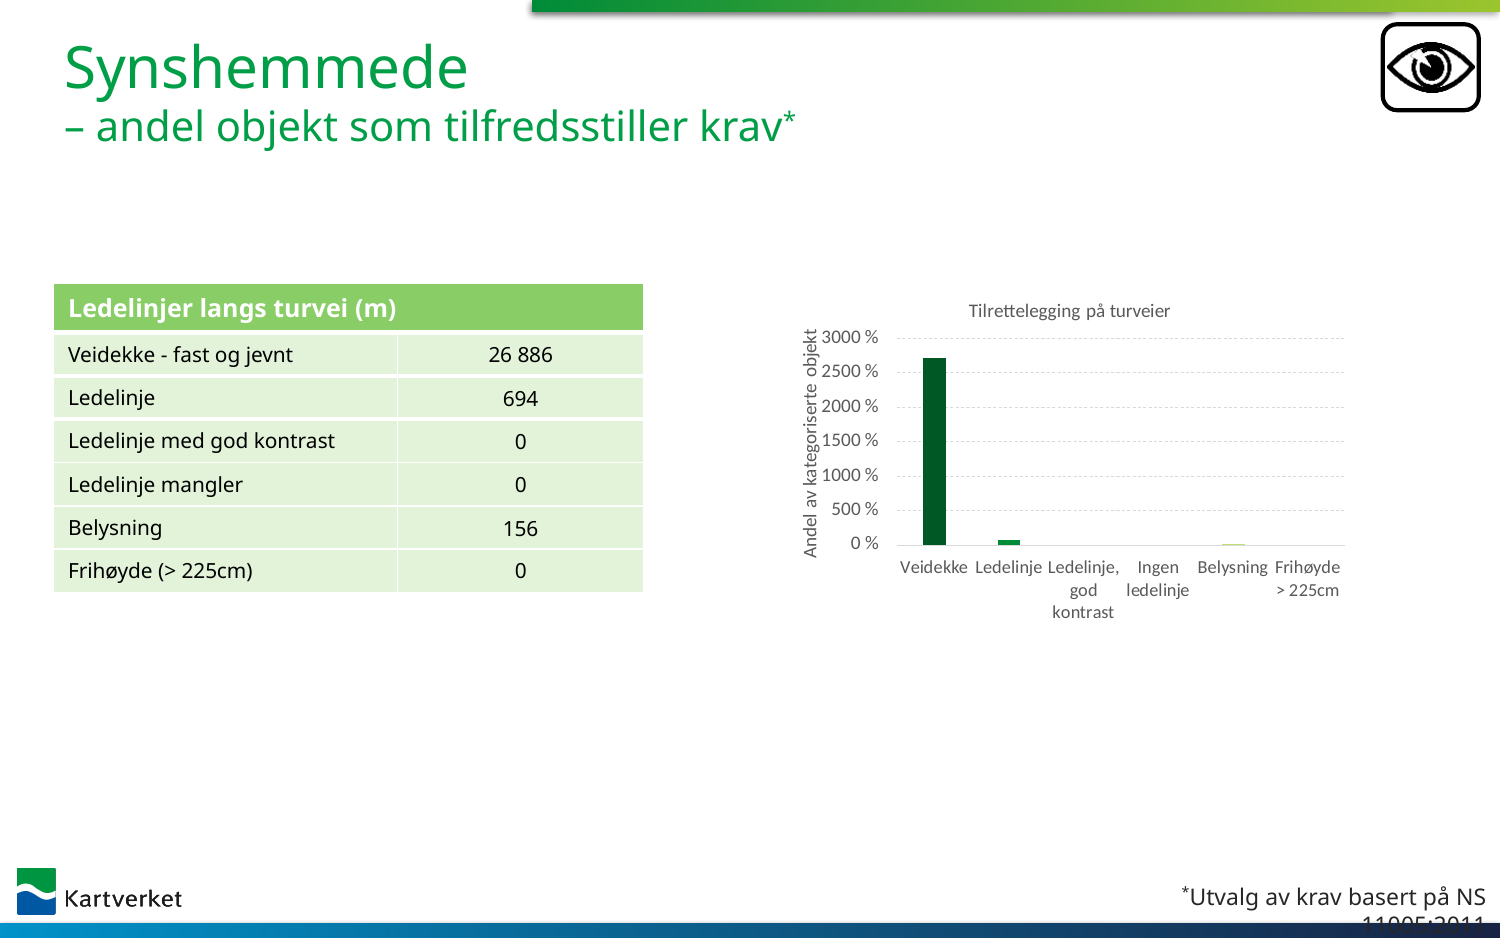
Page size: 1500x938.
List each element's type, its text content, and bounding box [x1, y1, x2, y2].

table_cell Ledelinje [54, 378, 397, 417]
table_cell 26 886 [398, 335, 643, 374]
picture [791, 291, 1348, 630]
table_cell Veidekke - fast og jevnt [54, 335, 397, 374]
table_cell 694 [398, 378, 643, 417]
table_cell Frihøyde (> 225cm) [54, 550, 397, 592]
text_box *Utvalg av krav basert på NS 11005:2011 [1068, 873, 1500, 938]
table_cell 0 [398, 550, 643, 592]
table_cell Ledelinje med god kontrast [54, 421, 397, 462]
table_cell Belysning [54, 507, 397, 548]
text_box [1382, 24, 1480, 111]
table_cell 156 [398, 507, 643, 548]
text_box Synshemmede – andel objekt som tilfredsstiller krav* [49, 24, 1431, 158]
table_cell Ledelinje mangler [54, 463, 397, 505]
table_cell 0 [398, 421, 643, 462]
table_cell 0 [398, 463, 643, 505]
table_header Ledelinjer langs turvei (m) [54, 284, 643, 330]
